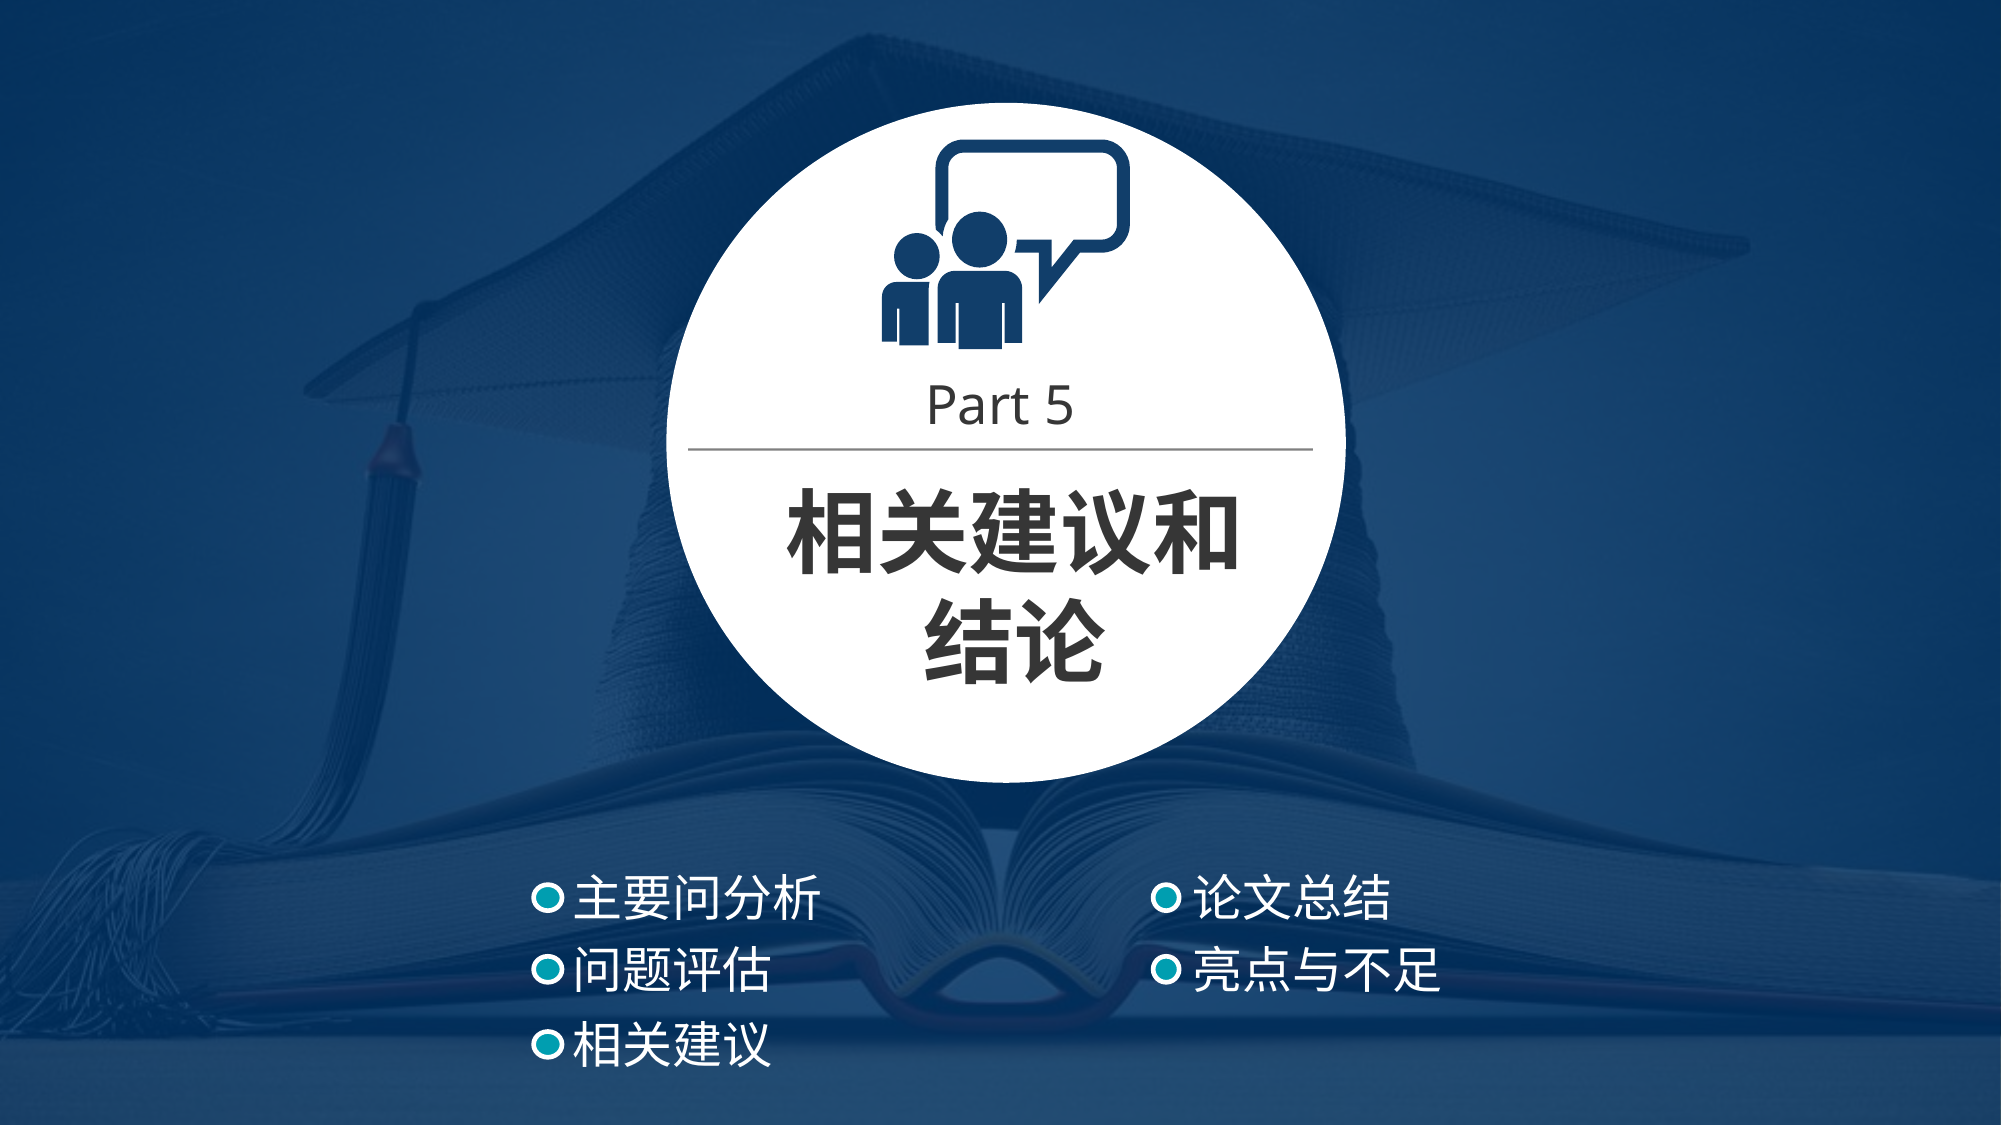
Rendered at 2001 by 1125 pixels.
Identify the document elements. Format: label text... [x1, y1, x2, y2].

text_box 相关建议 [558, 1006, 1027, 1082]
text_box 论文总结 [1177, 859, 1615, 931]
text_box 亮点与不足 [1177, 931, 1615, 1006]
text_box [1153, 884, 1177, 911]
text_box 相关建议和结论 [754, 467, 1275, 703]
text_box 主要问分析 [558, 859, 1027, 931]
text_box Part 5 [925, 369, 1076, 436]
text_box [935, 139, 1130, 305]
text_box [1153, 956, 1177, 983]
text_box 问题评估 [558, 931, 1027, 1006]
text_box [787, 703, 1225, 783]
text_box [533, 1031, 558, 1058]
text_box [533, 956, 558, 983]
text_box [666, 102, 1346, 671]
text_box [533, 884, 558, 911]
text_box [937, 270, 1023, 350]
text_box [894, 233, 940, 280]
text_box [881, 281, 930, 346]
